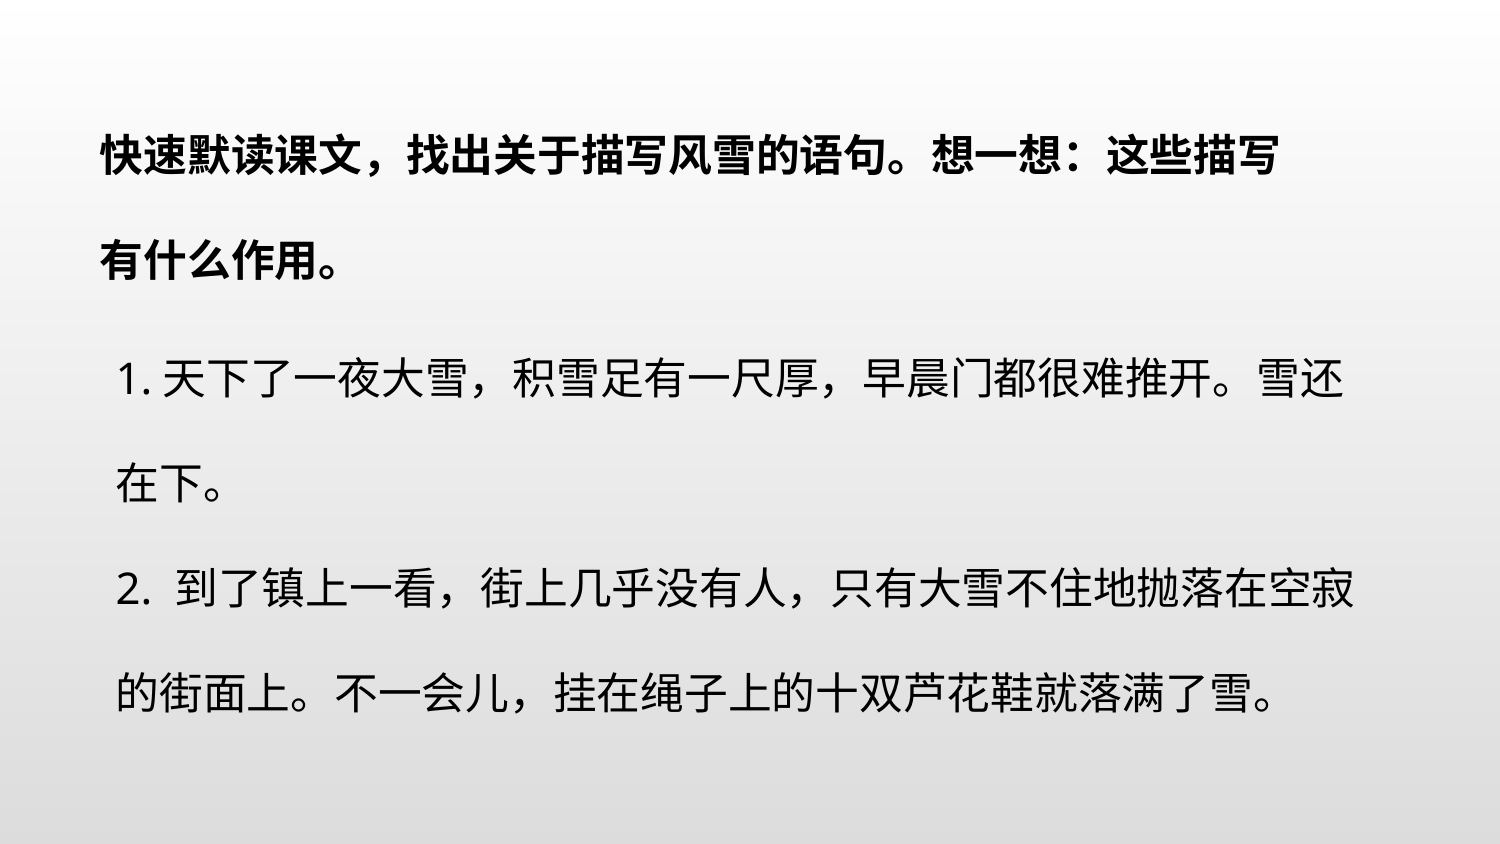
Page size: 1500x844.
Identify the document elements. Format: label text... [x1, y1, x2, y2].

text_box 1.天下了一夜大雪，积雪足有一尺厚，早晨门都很难推开。雪还在下。 2. 到了镇上一看，街上几乎没有人，只有大雪不住地抛落在空寂的街面上。不一会儿，挂在绳子上的十双芦花鞋就落满了雪。 [104, 292, 1370, 724]
text_box 快速默读课文，找出关于描写风雪的语句。想一想：这些描写有什么作用。 [88, 69, 1302, 291]
